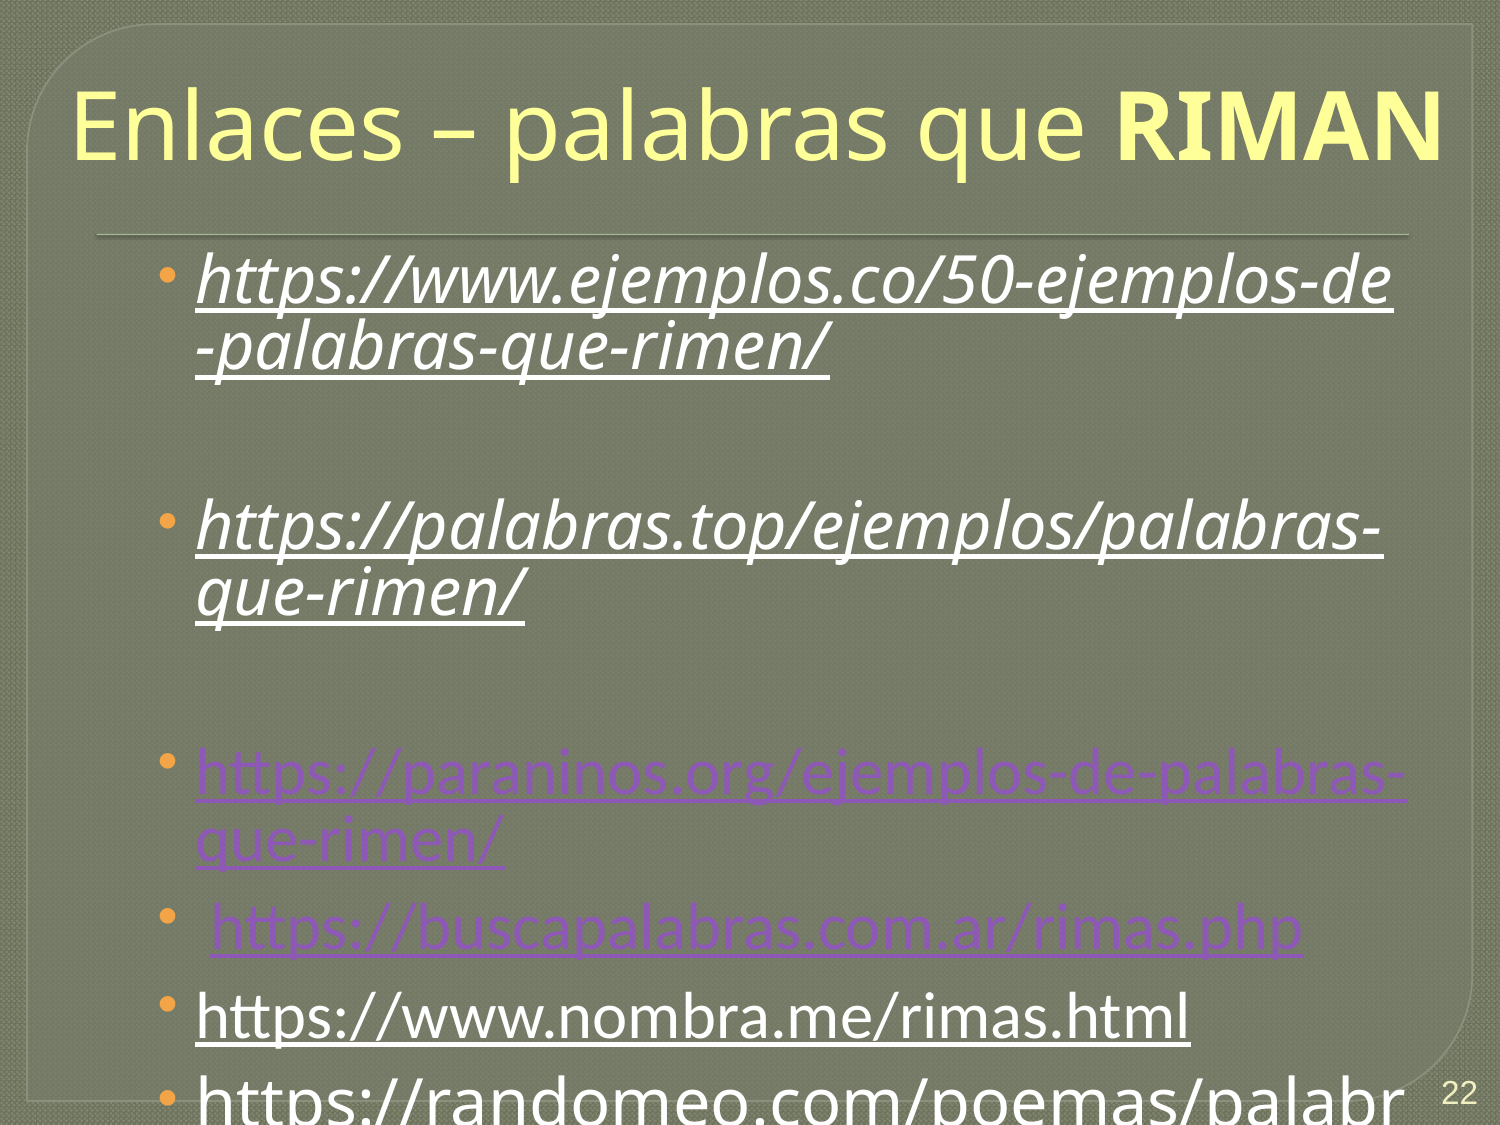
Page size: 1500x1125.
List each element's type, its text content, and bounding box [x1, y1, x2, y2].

title Enlaces – palabras que RIMAN [37, 24, 1463, 188]
picture [0, 0, 1500, 1125]
slide_number 22 [1417, 1068, 1494, 1114]
list https://www.ejemplos.co/50-ejemplos-de-palabras-que-rimen/ https://palabras.top/ejemplos/palabras-que-rimen/ https://paraninos.org/ejemplos-de-palabras-que-rimen/ https://buscapalabras.com.ar/rimas.php https://www.nombra.me/rimas.html https://randomeo.com/poemas/palabras-que-riman/ [75, 229, 1425, 1013]
